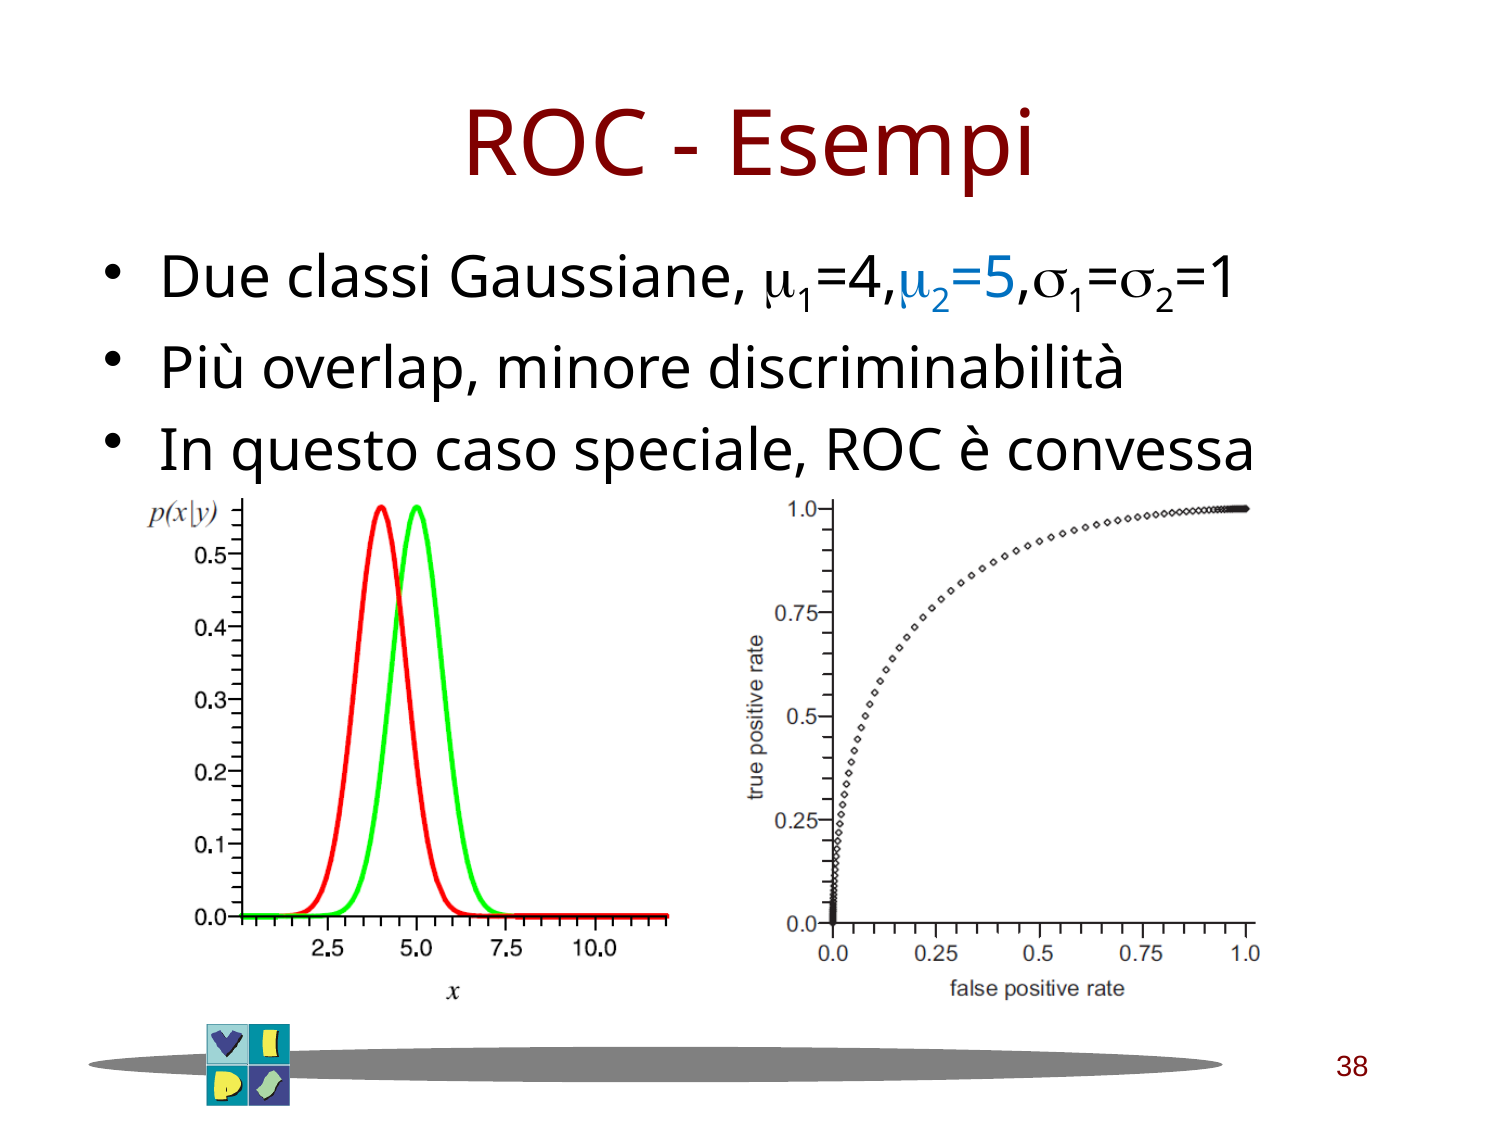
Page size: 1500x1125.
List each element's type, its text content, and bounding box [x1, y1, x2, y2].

title ROC - Esempi [75, 45, 1425, 233]
list Due classi Gaussiane, m1=4,m2=5,s1=s2=1 Più overlap, minore discriminabilità In questo caso speciale, ROC è convessa [88, 231, 1439, 975]
slide_number 38 [1033, 1039, 1384, 1118]
picture [123, 472, 1299, 1106]
